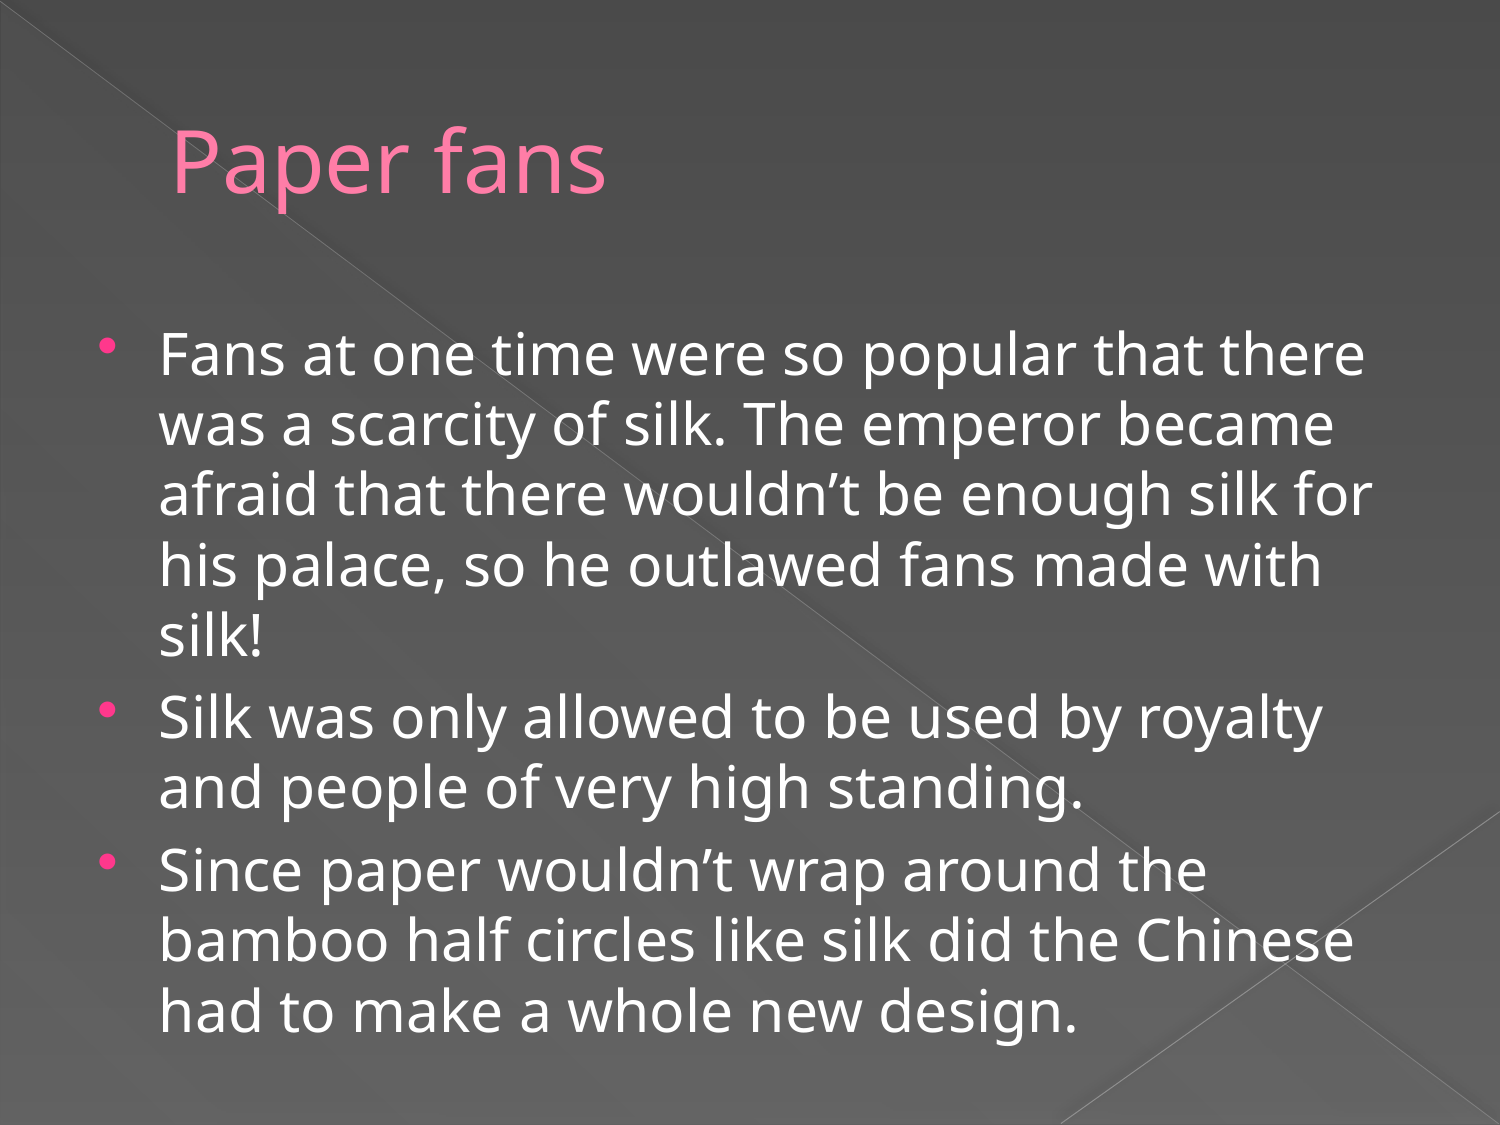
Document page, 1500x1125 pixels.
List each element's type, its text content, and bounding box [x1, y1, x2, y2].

title Paper fans [75, 43, 1425, 274]
list Fans at one time were so popular that there was a scarcity of silk. The emperor became afraid that there wouldn’t be enough silk for his palace, so he outlawed fans made with silk! Silk was only allowed to be used by royalty and people of very high standing. Since paper wouldn’t wrap around the bamboo half circles like silk did the Chinese had to make a whole new design. [75, 308, 1425, 1059]
